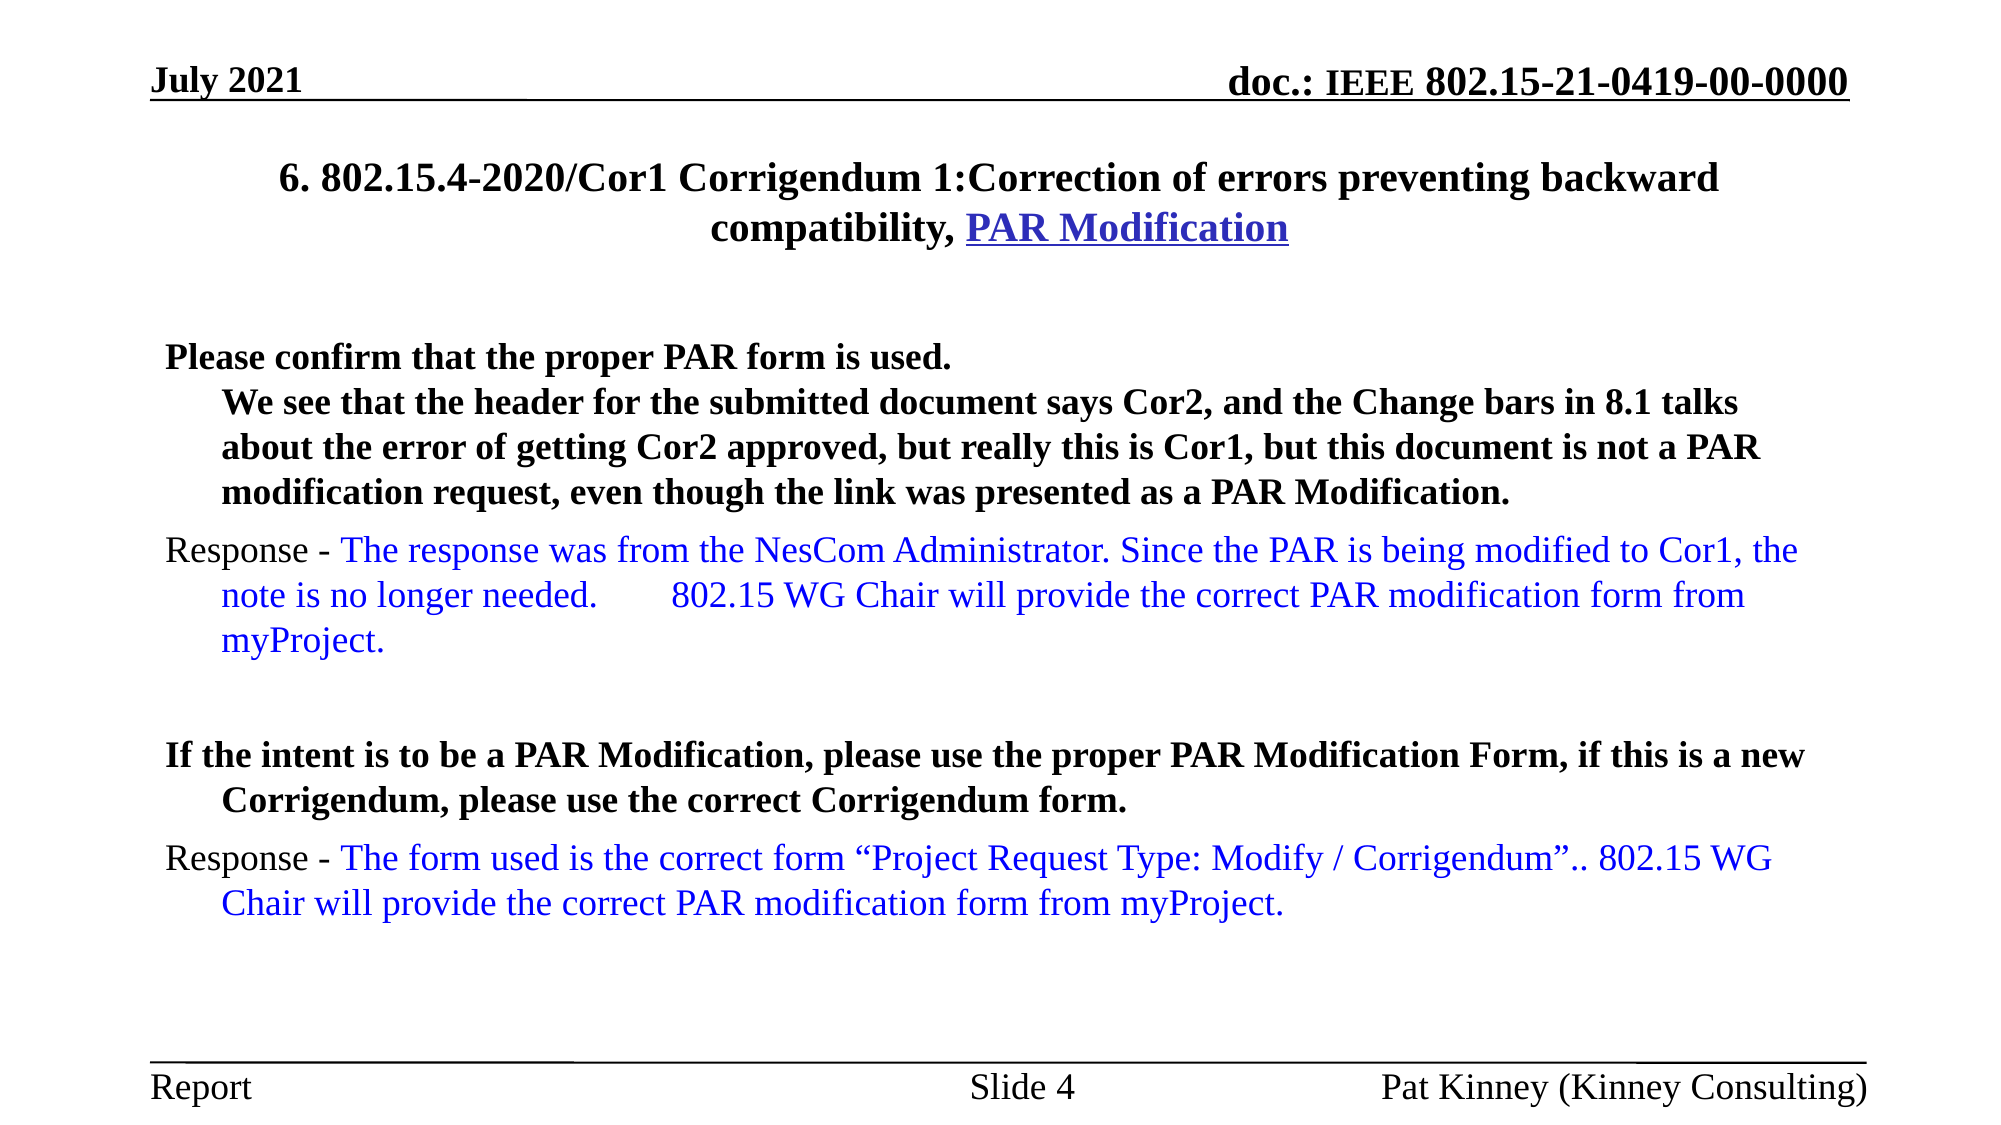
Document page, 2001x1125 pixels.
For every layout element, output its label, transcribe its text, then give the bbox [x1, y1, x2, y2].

text_box Pat Kinney (Kinney Consulting) [1330, 1062, 1869, 1122]
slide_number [149, 49, 431, 100]
title 6. 802.15.4-2020/Cor1 Corrigendum 1:Correction of errors preventing backward compatibility, PAR Modification [149, 112, 1850, 288]
slide_number Slide 4 [950, 1061, 1095, 1125]
list Please confirm that the proper PAR form is used. We see that the header for the submitted document says Cor2, and the Change bars in 8.1 talks about the error of getting Cor2 approved, but really this is Cor1, but this document is not a PAR modification request, even though the link was presented as a PAR Modification. Response - The response was from the NesCom Administrator. Since the PAR is being modified to Cor1, the note is no longer needed. 802.15 WG Chair will provide the correct PAR modification form from myProject. If the intent is to be a PAR Modification, please use the proper PAR Modification Form, if this is a new Corrigendum, please use the correct Corrigendum form. Response - The form used is the correct form “Project Request Type: Modify / Corrigendum”.. 802.15 WG Chair will provide the correct PAR modification form from myProject. [149, 324, 1850, 1000]
